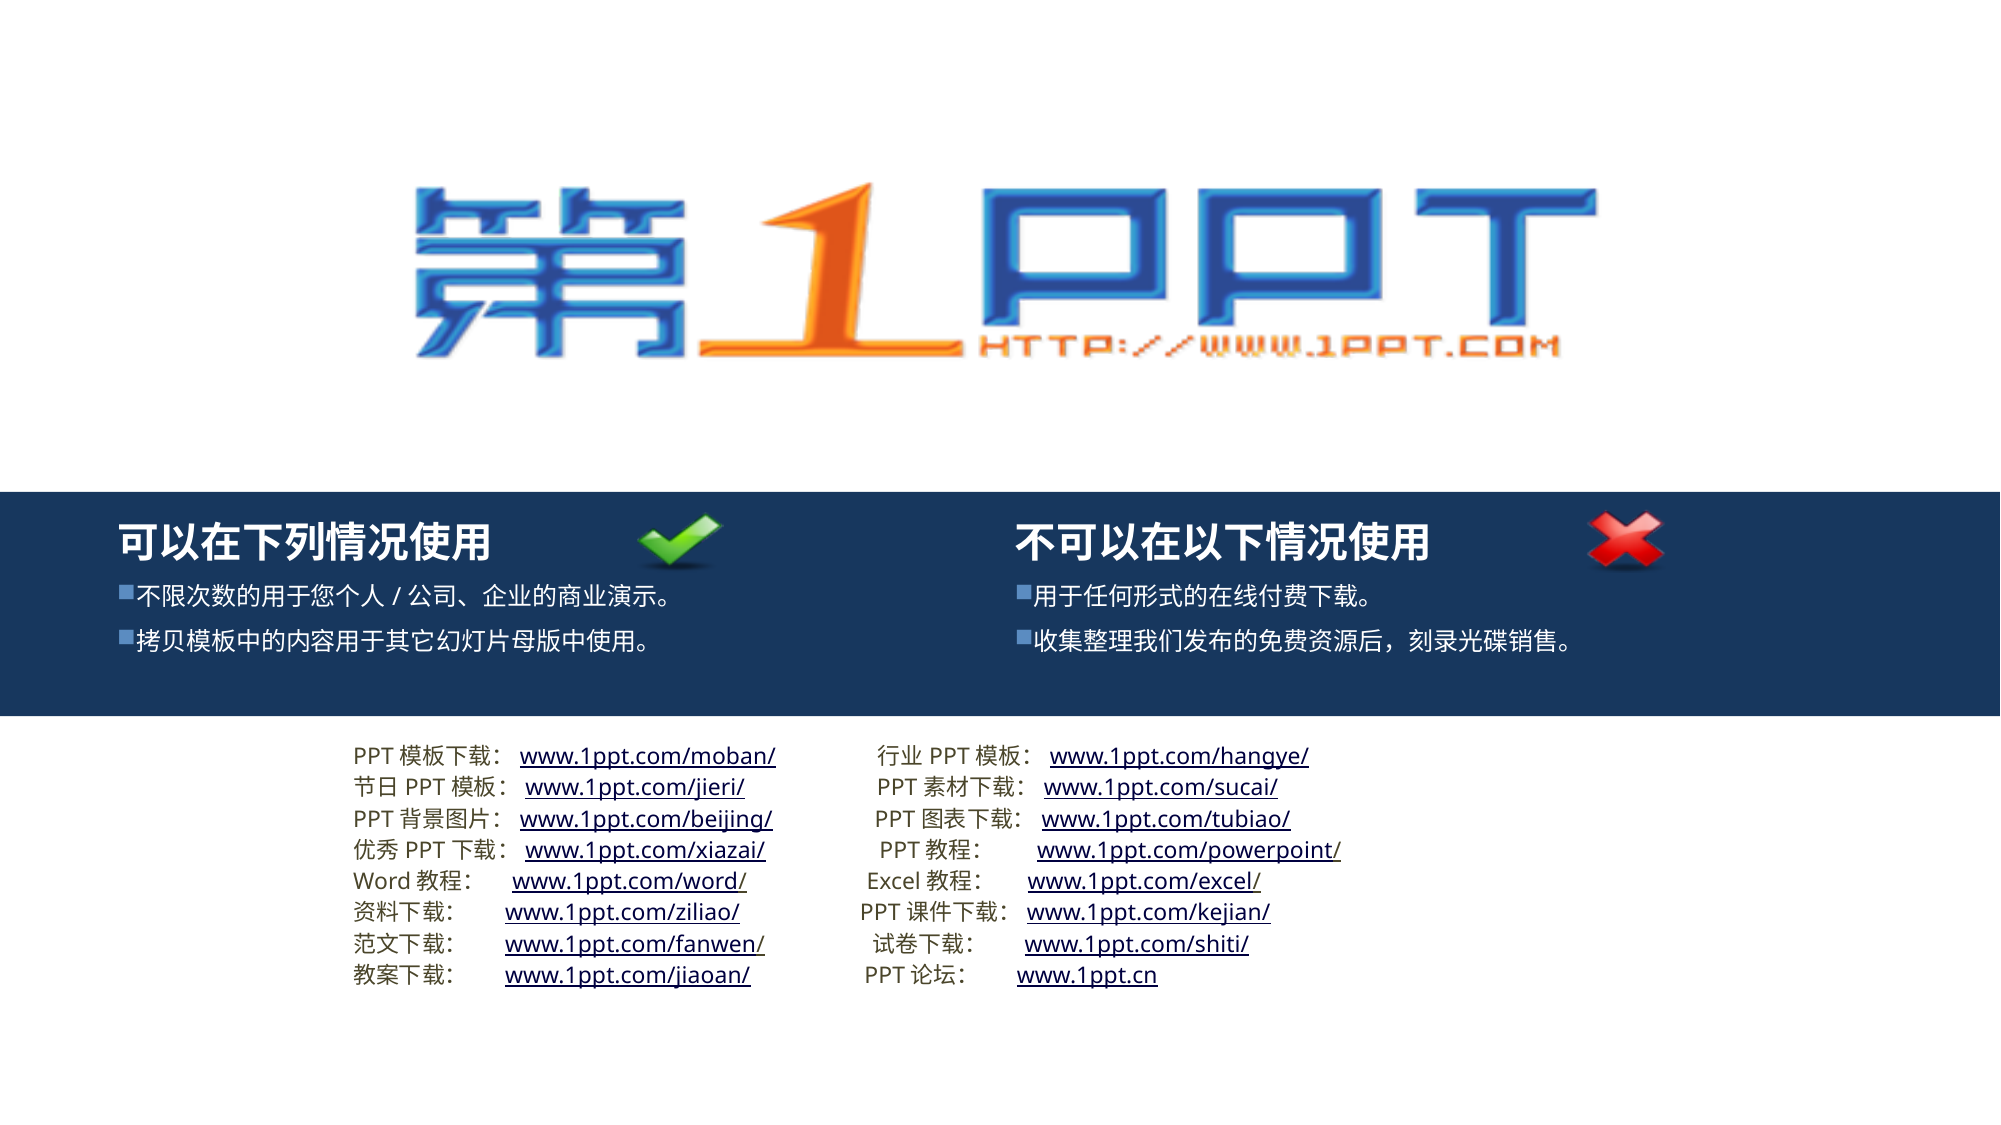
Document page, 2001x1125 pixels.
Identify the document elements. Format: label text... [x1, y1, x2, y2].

text_box 不可以在以下情况使用 用于任何形式的在线付费下载。 收集整理我们发布的免费资源后，刻录光碟销售。 [999, 508, 1898, 762]
text_box 可以在下列情况使用 不限次数的用于您个人/公司、企业的商业演示。 拷贝模板中的内容用于其它幻灯片母版中使用。 [102, 508, 1000, 774]
text_box PPT模板下载：www.1ppt.com/moban/ 行业PPT模板：www.1ppt.com/hangye/ 节日PPT模板：www.1ppt.com/jieri/ PPT素材下载：www.1ppt.com/sucai/ PPT背景图片：www.1ppt.com/beijing/ PPT图表下载：www.1ppt.com/tubiao/ 优秀PPT下载：www.1ppt.com/xiazai/ PPT教程： www.1ppt.com/powerpoint/ Word教程： www.1ppt.com/word/ Excel教程： www.1ppt.com/excel/ 资料下载： www.1ppt.com/ziliao/ PPT课件下载：www.1ppt.com/kejian/ 范文下载： www.1ppt.com/fanwen/ 试卷下载： www.1ppt.com/shiti/ 教案下载： www.1ppt.com/jiaoan/ PPT论坛： www.1ppt.cn [336, 762, 1752, 1008]
picture [179, 51, 1867, 492]
picture [637, 507, 724, 573]
picture [1581, 507, 1669, 573]
text_box [0, 491, 2000, 717]
